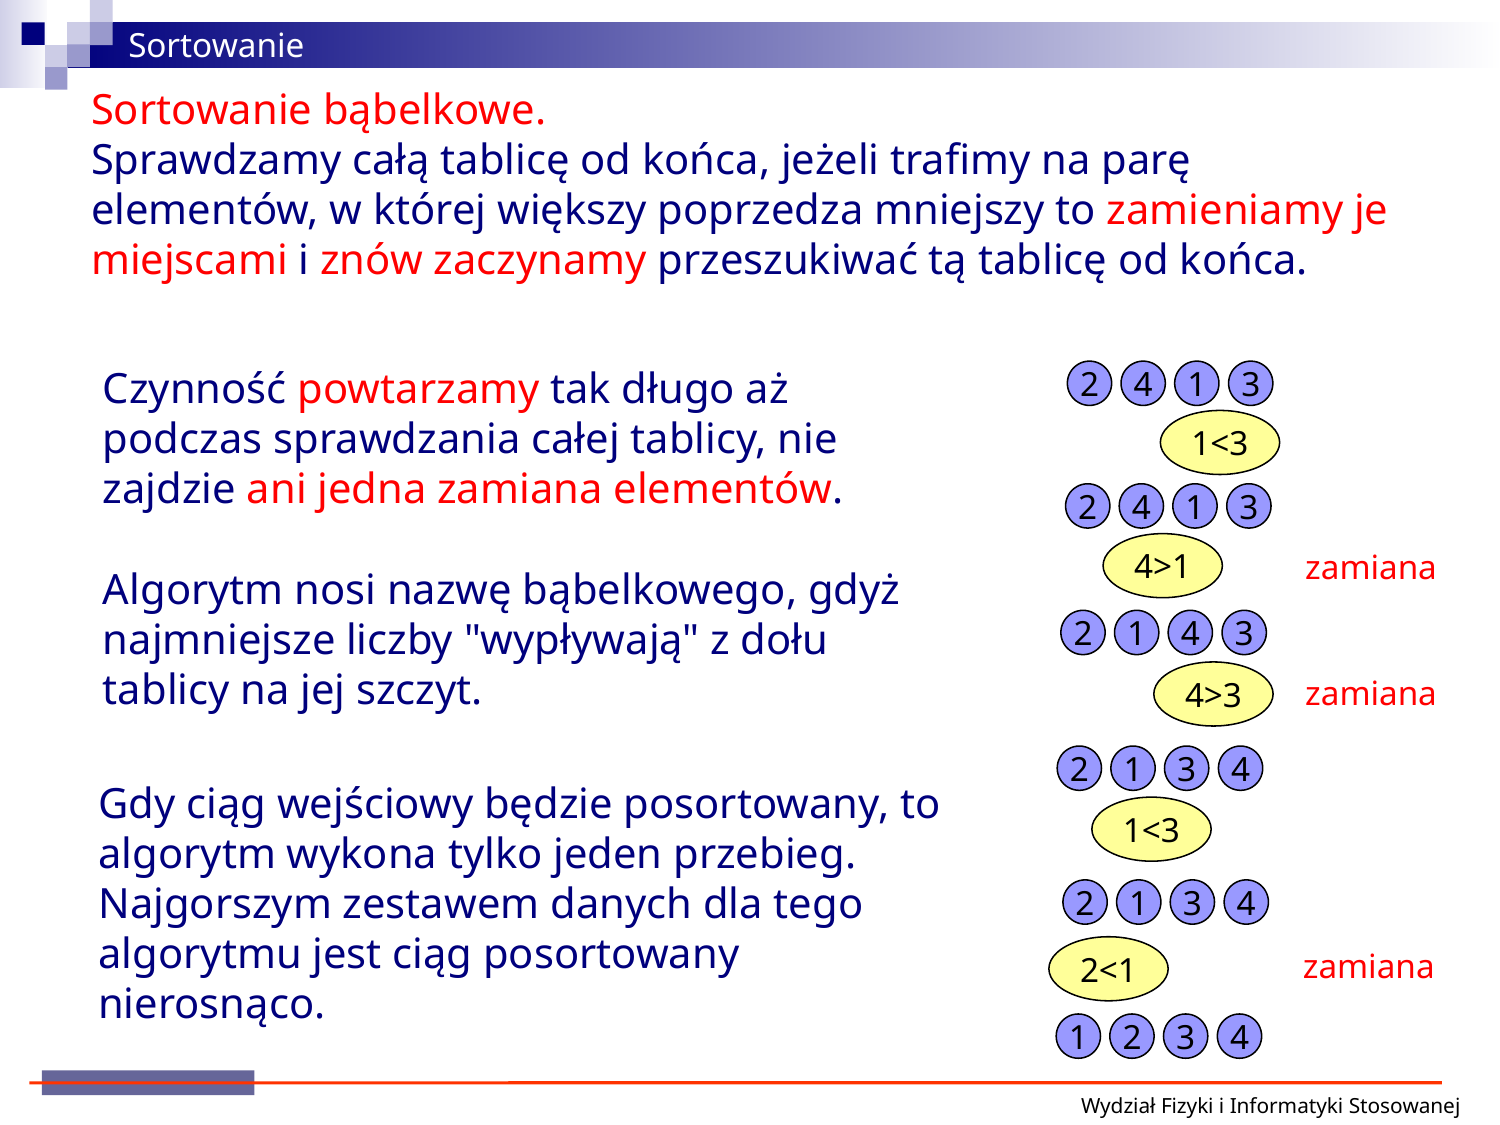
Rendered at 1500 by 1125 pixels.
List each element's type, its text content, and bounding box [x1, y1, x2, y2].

text_box 3 [1164, 746, 1209, 791]
text_box 2 [1057, 746, 1102, 791]
text_box 3 [1222, 610, 1267, 655]
text_box 1 [1114, 610, 1159, 655]
text_box 3 [1170, 879, 1215, 925]
text_box 4 [1218, 746, 1263, 791]
text_box zamiana [1290, 664, 1452, 719]
text_box 2 [1109, 1013, 1155, 1059]
text_box 4 [1217, 1013, 1262, 1059]
text_box 2 [1062, 879, 1108, 925]
text_box 4>1 [1103, 533, 1223, 598]
text_box 1 [1110, 746, 1156, 791]
text_box Wydział Fizyki i Informatyki Stosowanej [1066, 1084, 1476, 1125]
text_box zamiana [1290, 538, 1452, 594]
text_box 1<3 [1091, 797, 1212, 862]
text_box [29, 1070, 1443, 1096]
text_box 1 [1056, 1013, 1101, 1059]
text_box 4 [1121, 361, 1166, 406]
text_box 2<1 [1048, 936, 1169, 1001]
text_box 2 [1060, 610, 1106, 655]
text_box 1 [1174, 361, 1219, 406]
text_box 3 [1163, 1013, 1208, 1059]
text_box 4 [1119, 483, 1164, 529]
text_box 1 [1116, 879, 1161, 925]
text_box 1 [1172, 483, 1218, 529]
text_box 1<3 [1160, 410, 1280, 475]
text_box 4 [1224, 879, 1269, 925]
text_box Gdy ciąg wejściowy będzie posortowany, to algorytm wykona tylko jeden przebieg. Najgorszym zestawem danych dla tego algorytmu jest ciąg posortowany nierosnąco. [83, 769, 962, 1034]
text_box Czynność powtarzamy tak długo aż podczas sprawdzania całej tablicy, nie zajdzie ani jedna zamiana elementów. Algorytm nosi nazwę bąbelkowego, gdyż najmniejsze liczby "wypływają" z dołu tablicy na jej szczyt. [88, 354, 916, 720]
text_box 3 [1228, 361, 1273, 406]
text_box 2 [1065, 483, 1110, 529]
text_box 3 [1226, 483, 1272, 529]
text_box 4>3 [1153, 661, 1274, 727]
text_box 4 [1168, 610, 1213, 655]
text_box Sortowanie [113, 16, 749, 71]
text_box zamiana [1288, 937, 1450, 993]
text_box 2 [1067, 361, 1112, 406]
text_box Sortowanie bąbelkowe. Sprawdzamy całą tablicę od końca, jeżeli trafimy na parę elementów, w której większy poprzedza mniejszy to zamieniamy je miejscami i znów zaczynamy przeszukiwać tą tablicę od końca. [76, 75, 1423, 291]
